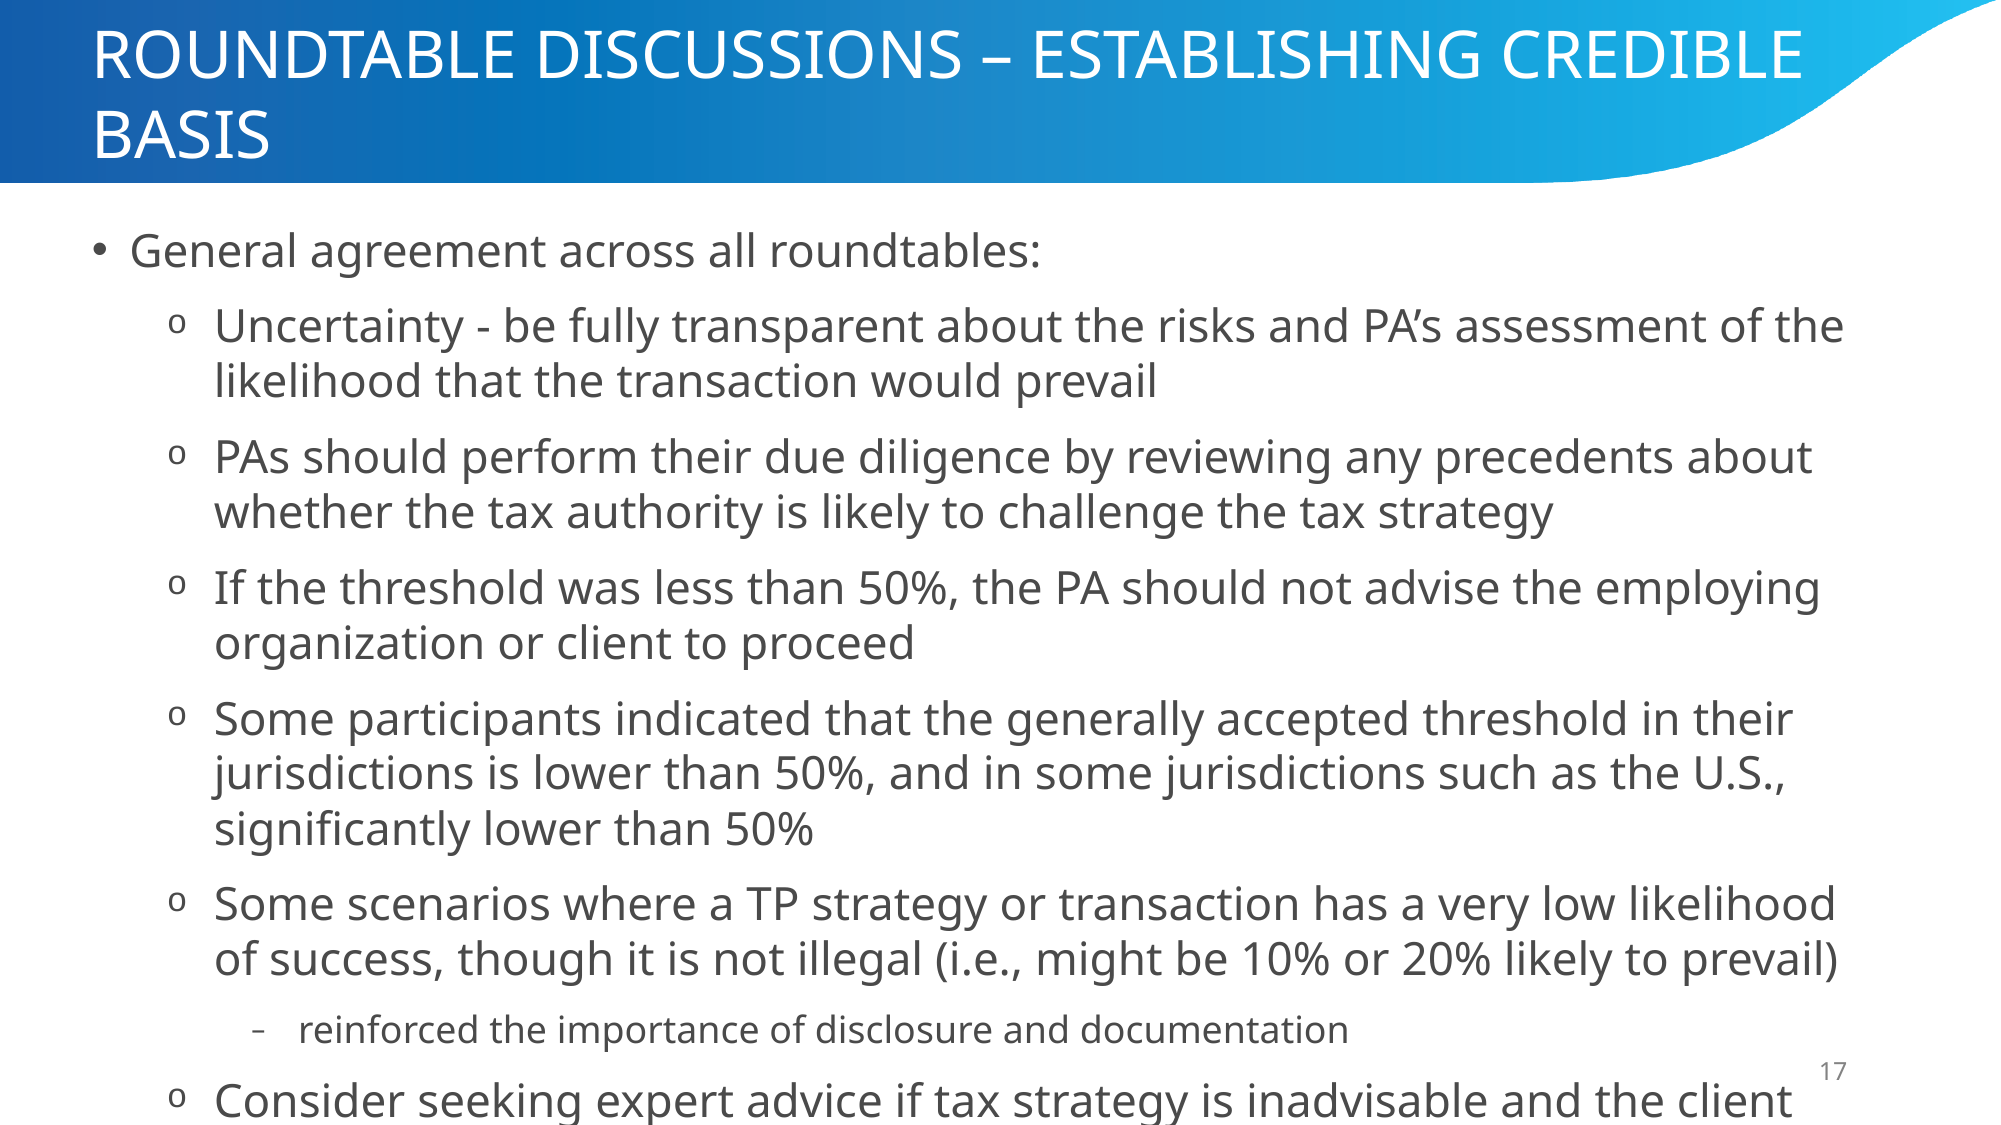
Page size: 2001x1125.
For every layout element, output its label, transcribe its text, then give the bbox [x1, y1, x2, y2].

slide_number 17 [1412, 1090, 1863, 1103]
title ROUNDTABLE DISCUSSIONS – ESTABLISHING CREDIBLE BASIS [76, 4, 1889, 180]
picture [0, 0, 2000, 183]
list General agreement across all roundtables: Uncertainty - be fully transparent about the risks and PA’s assessment of the likelihood that the transaction would prevail PAs should perform their due diligence by reviewing any precedents about whether the tax authority is likely to challenge the tax strategy If the threshold was less than 50%, the PA should not advise the employing organization or client to proceed Some participants indicated that the generally accepted threshold in their jurisdictions is lower than 50%, and in some jurisdictions such as the U.S., significantly lower than 50% Some scenarios where a TP strategy or transaction has a very low likelihood of success, though it is not illegal (i.e., might be 10% or 20% likely to prevail) reinforced the importance of disclosure and documentation Consider seeking expert advice if tax strategy is inadvisable and the client disagrees [76, 213, 1889, 1090]
